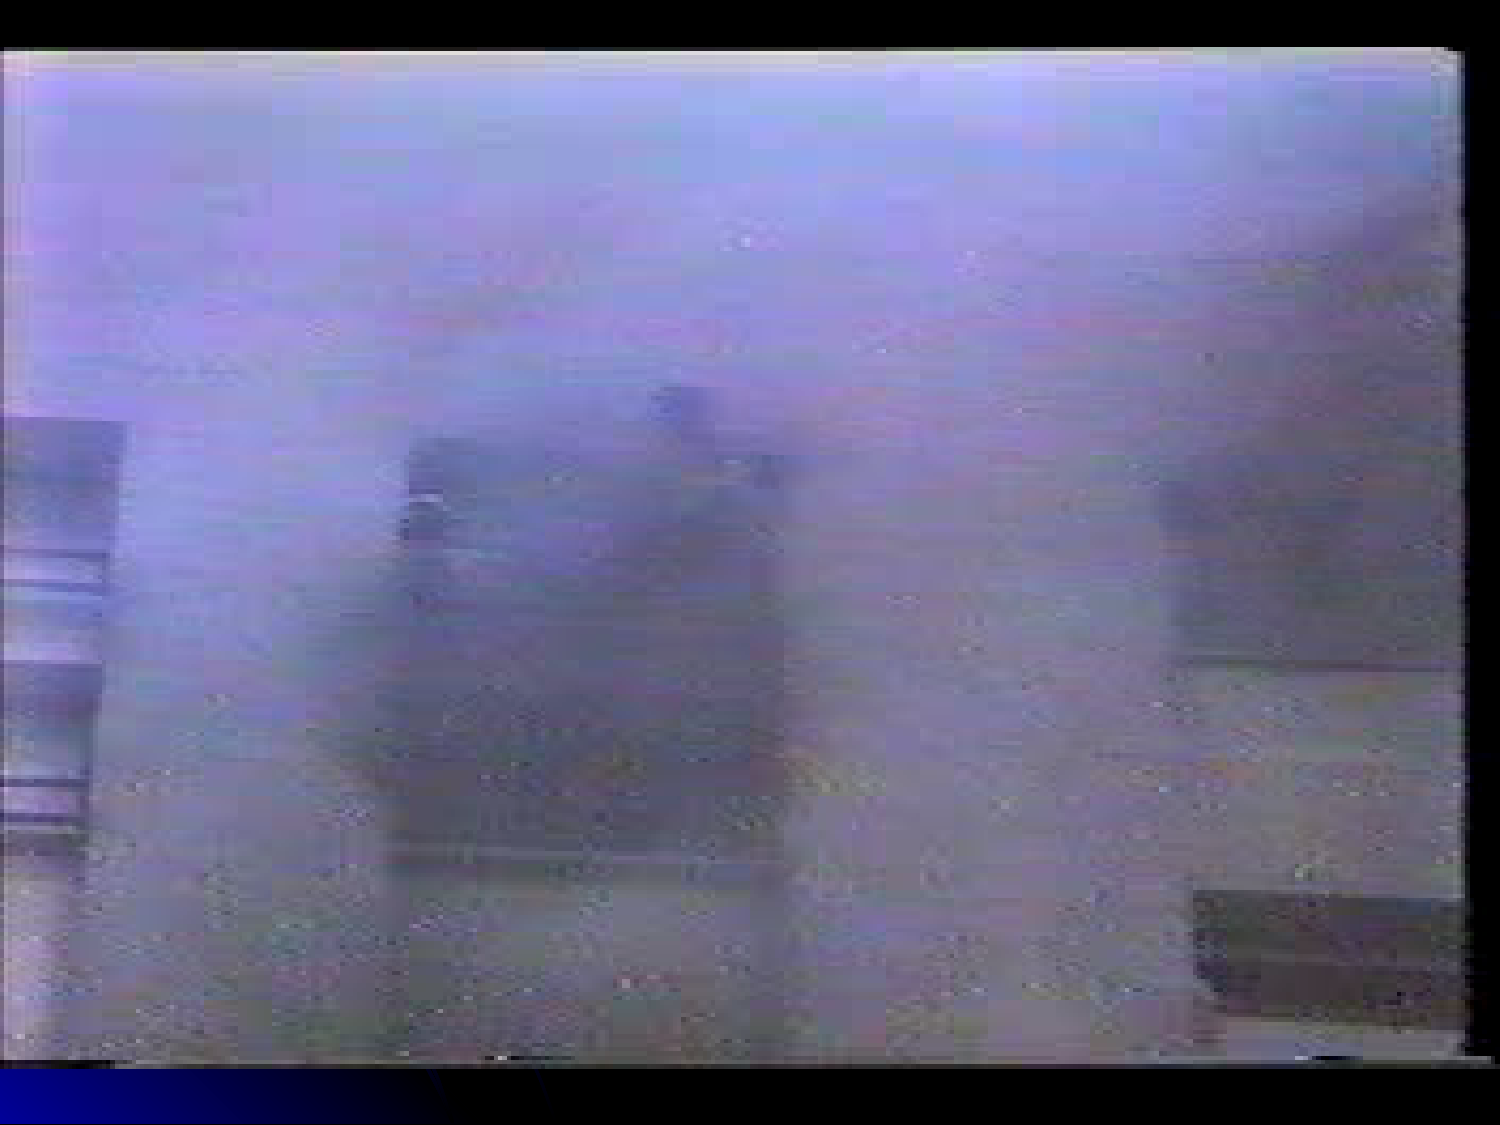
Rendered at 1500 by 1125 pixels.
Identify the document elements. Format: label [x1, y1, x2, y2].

text_box [0, 46, 1500, 1070]
